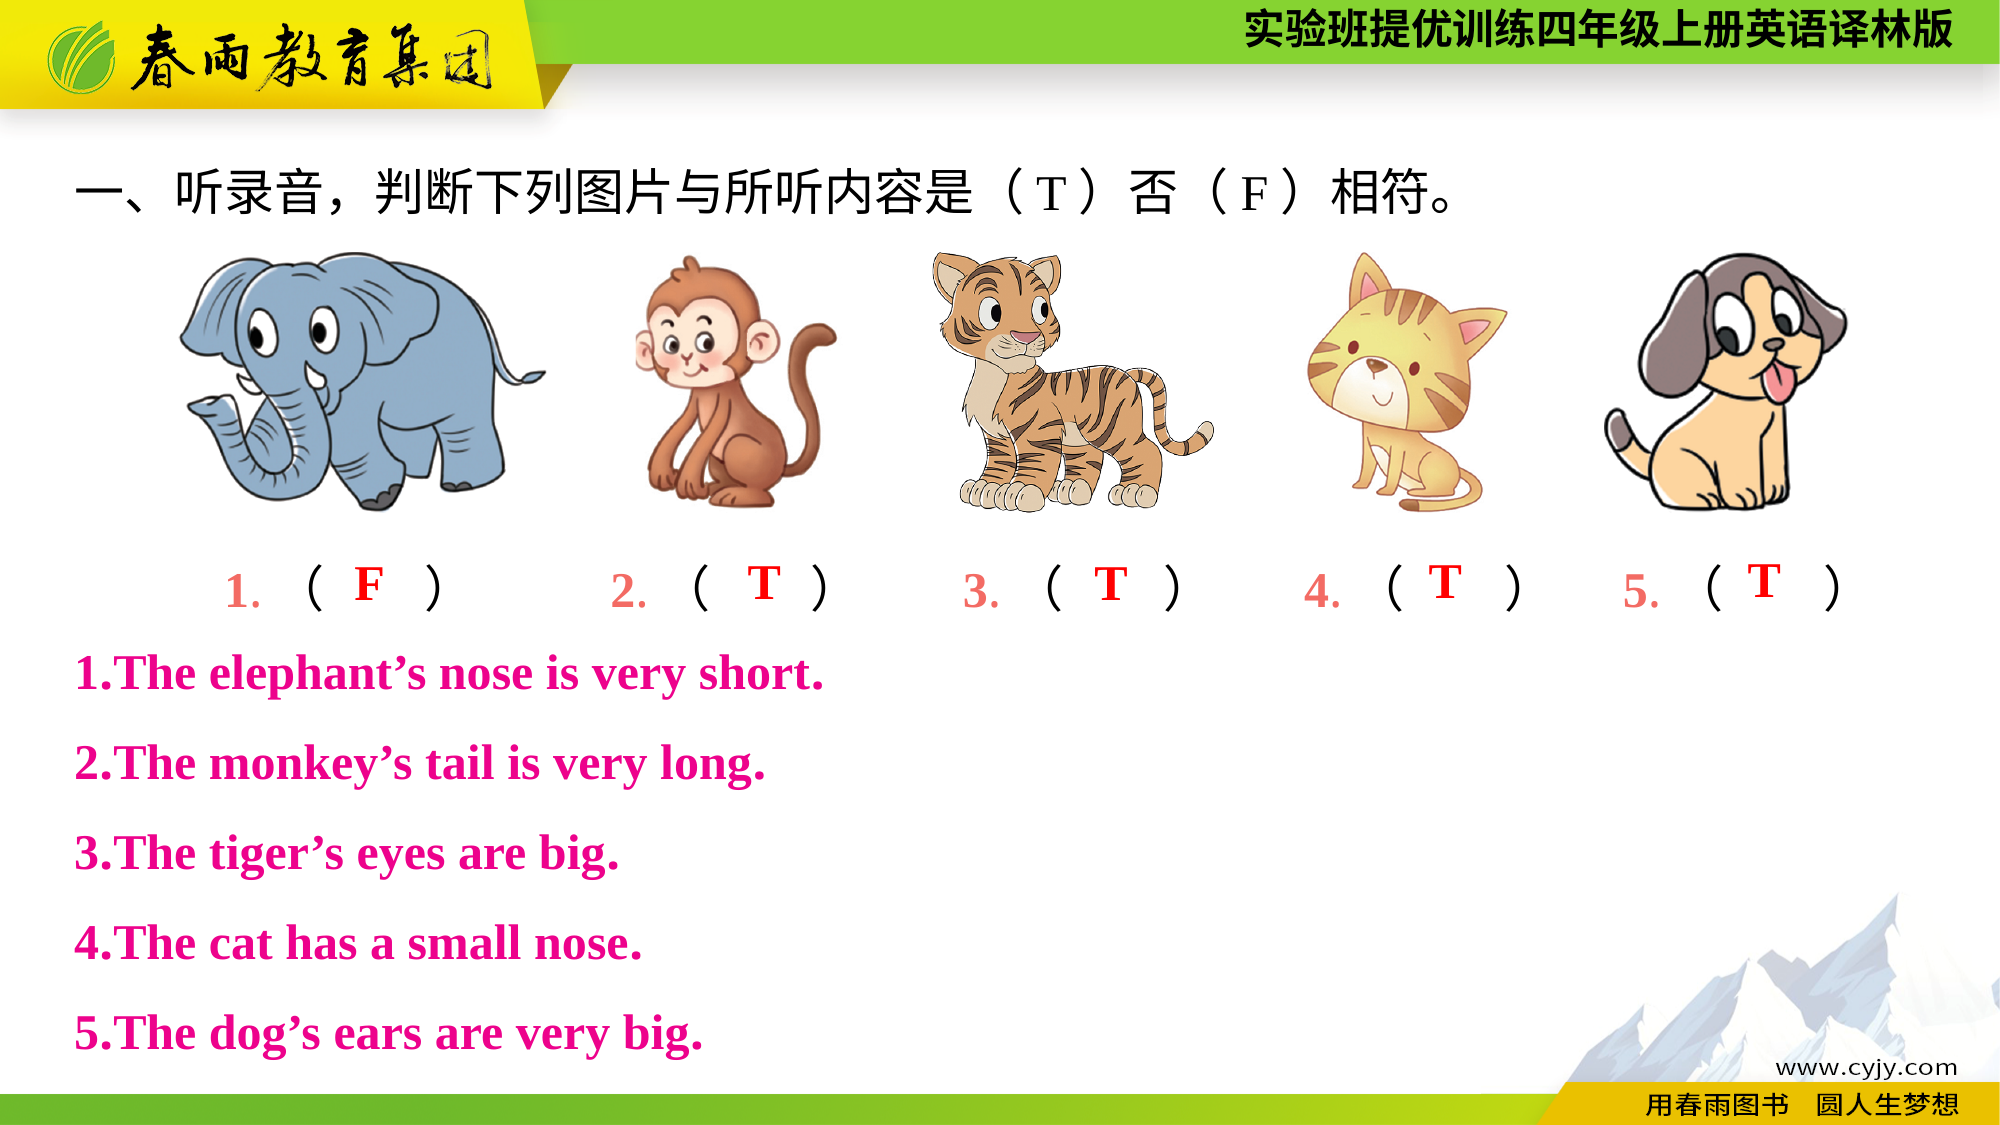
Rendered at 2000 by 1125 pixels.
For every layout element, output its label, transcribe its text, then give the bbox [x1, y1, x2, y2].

text_box T [1079, 542, 1143, 618]
text_box 1.（ ） 2.（ ） 3.（ ） 4.（ ） 5.（ ） [59, 520, 1944, 625]
list 一、听录音，判断下列图片与所听内容是（T）否（F）相符。 [59, 122, 1944, 217]
text_box F [339, 542, 400, 618]
text_box T [1732, 539, 1796, 615]
text_box T [732, 542, 796, 618]
text_box T [1413, 541, 1477, 617]
picture [0, 0, 2000, 1125]
text_box 1.The elephant’s nose is very short. 2.The monkey’s tail is very long. 3.The tiger’s eyes are big. 4.The cat has a small nose. 5.The dog’s ears are very big. [59, 625, 1944, 1068]
